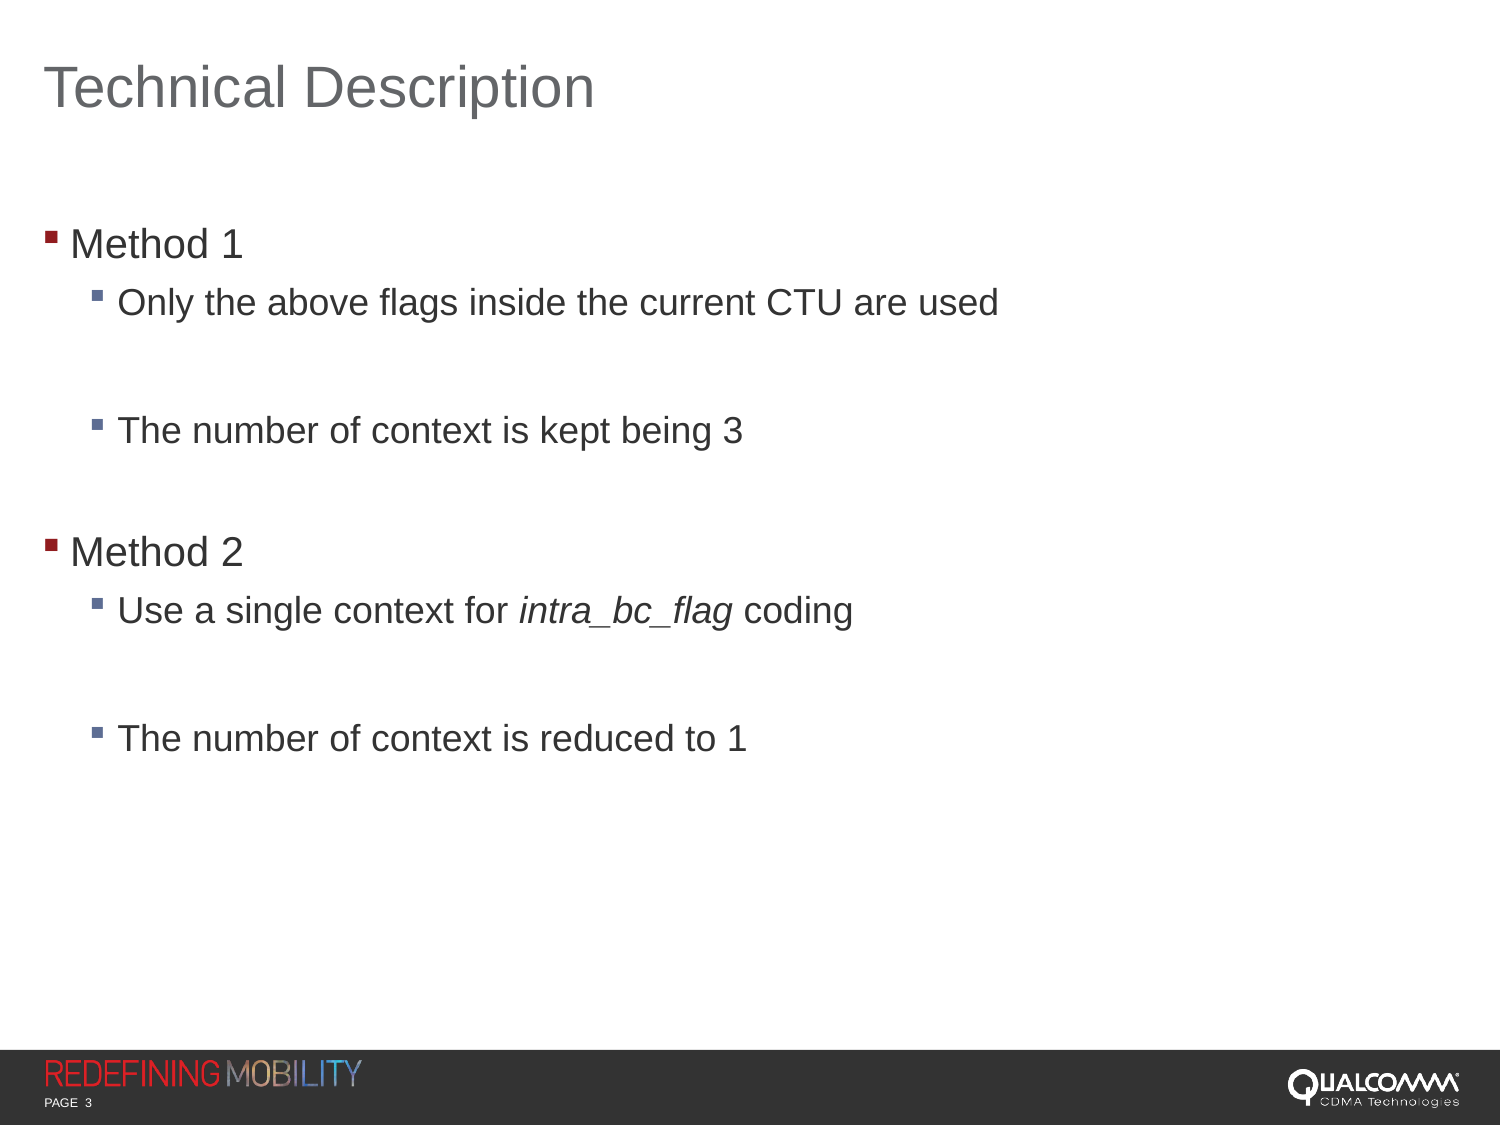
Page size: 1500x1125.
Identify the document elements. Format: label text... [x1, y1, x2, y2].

list Method 1 Only the above flags inside the current CTU are used The number of context is kept being 3 Method 2 Use a single context for intra_bc_flag coding The number of context is reduced to 1 [26, 148, 1457, 1021]
title Technical Description [28, 44, 1462, 138]
picture [30, 1048, 372, 1099]
picture [1278, 1058, 1478, 1114]
